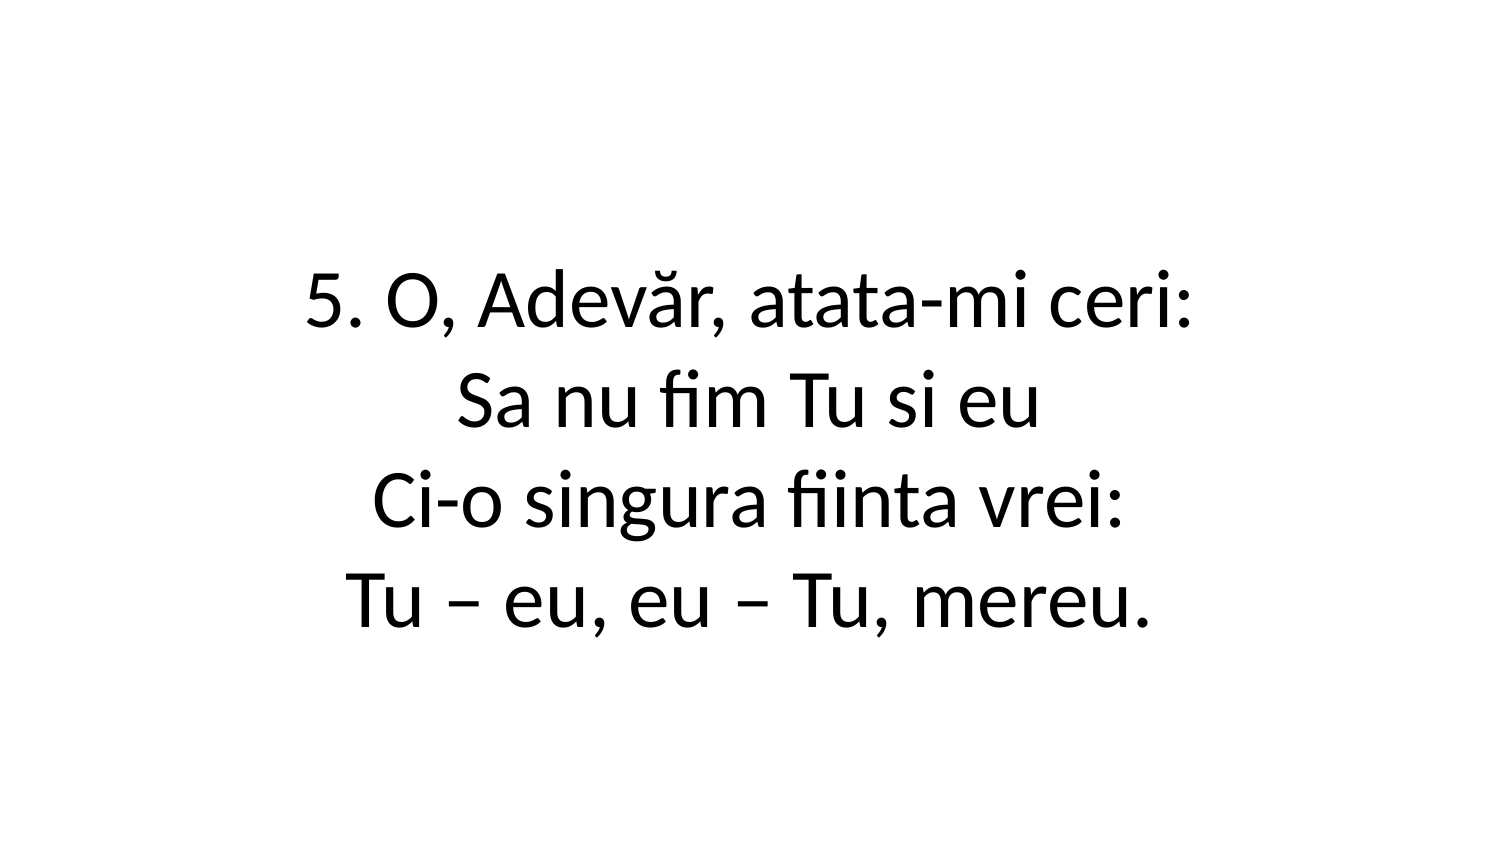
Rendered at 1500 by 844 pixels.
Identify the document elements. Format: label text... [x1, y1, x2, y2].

text_box 5. O, Adevăr, atata-mi ceri: Sa nu fim Tu si eu Ci-o singura fiinta vrei: Tu – eu, eu – Tu, mereu. [288, 192, 1212, 652]
